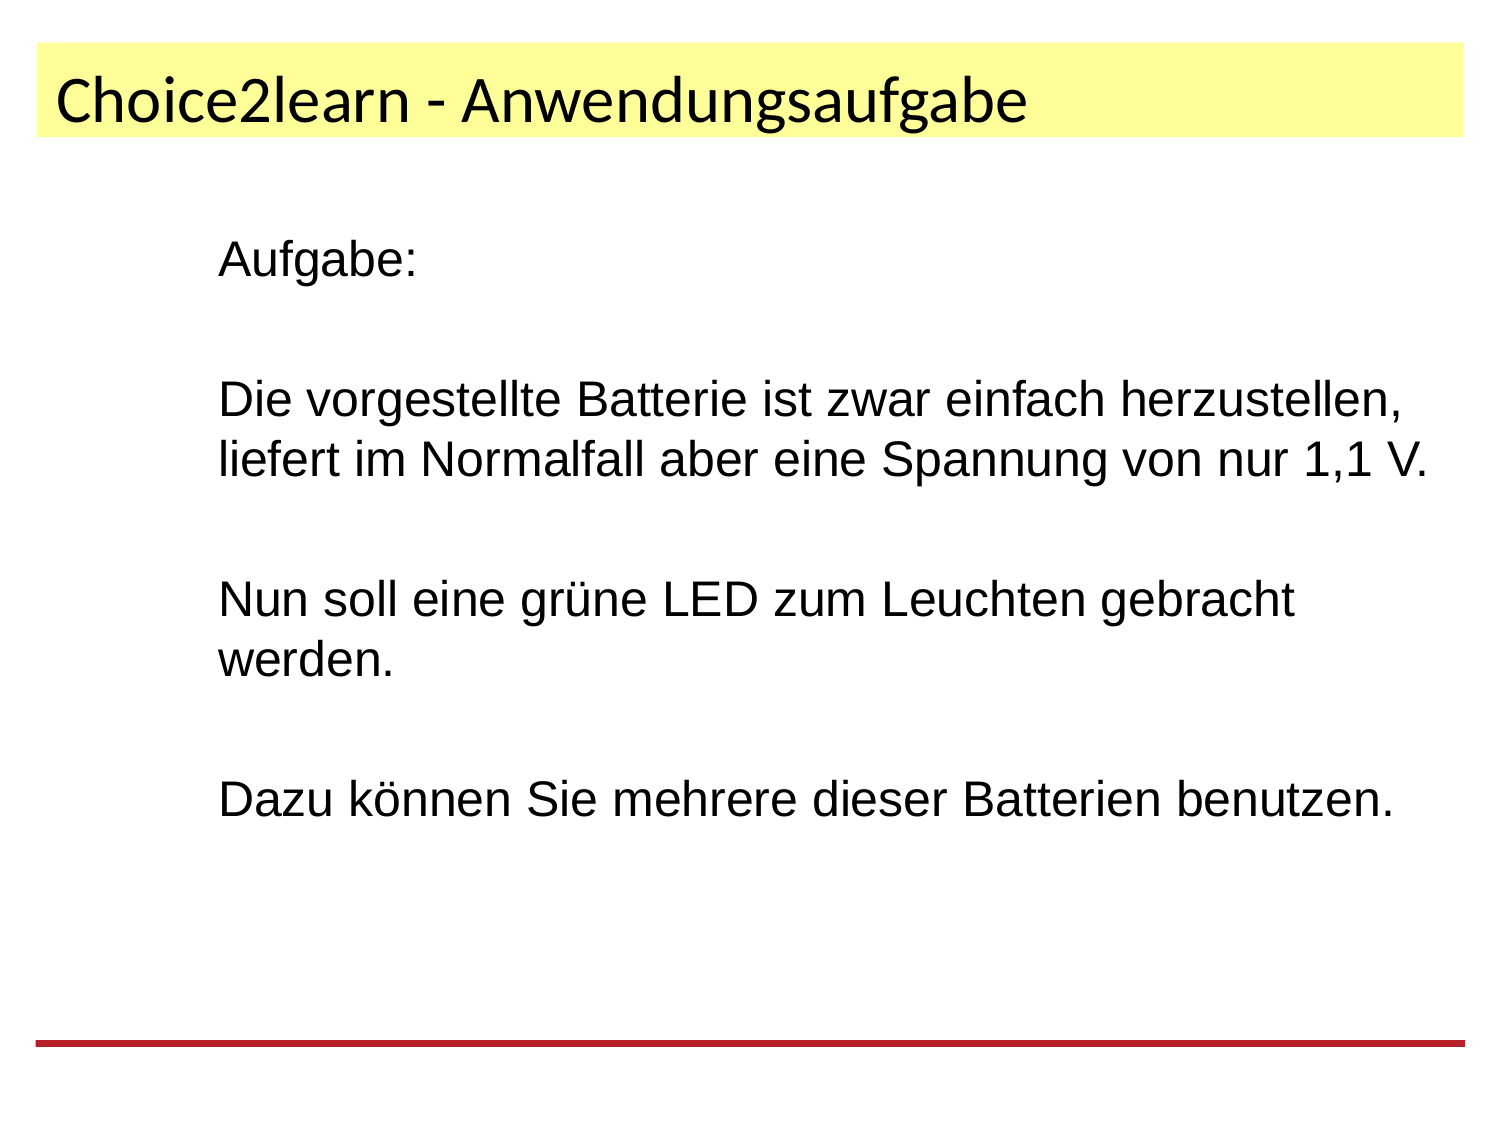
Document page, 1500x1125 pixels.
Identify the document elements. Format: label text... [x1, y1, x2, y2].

text_box Aufgabe: Die vorgestellte Batterie ist zwar einfach herzustellen, liefert im Normalfall aber eine Spannung von nur 1,1 V. Nun soll eine grüne LED zum Leuchten gebracht werden. Dazu können Sie mehrere dieser Batterien benutzen. [41, 148, 1459, 1000]
title Choice2learn - Anwendungsaufgabe [41, 42, 1459, 148]
